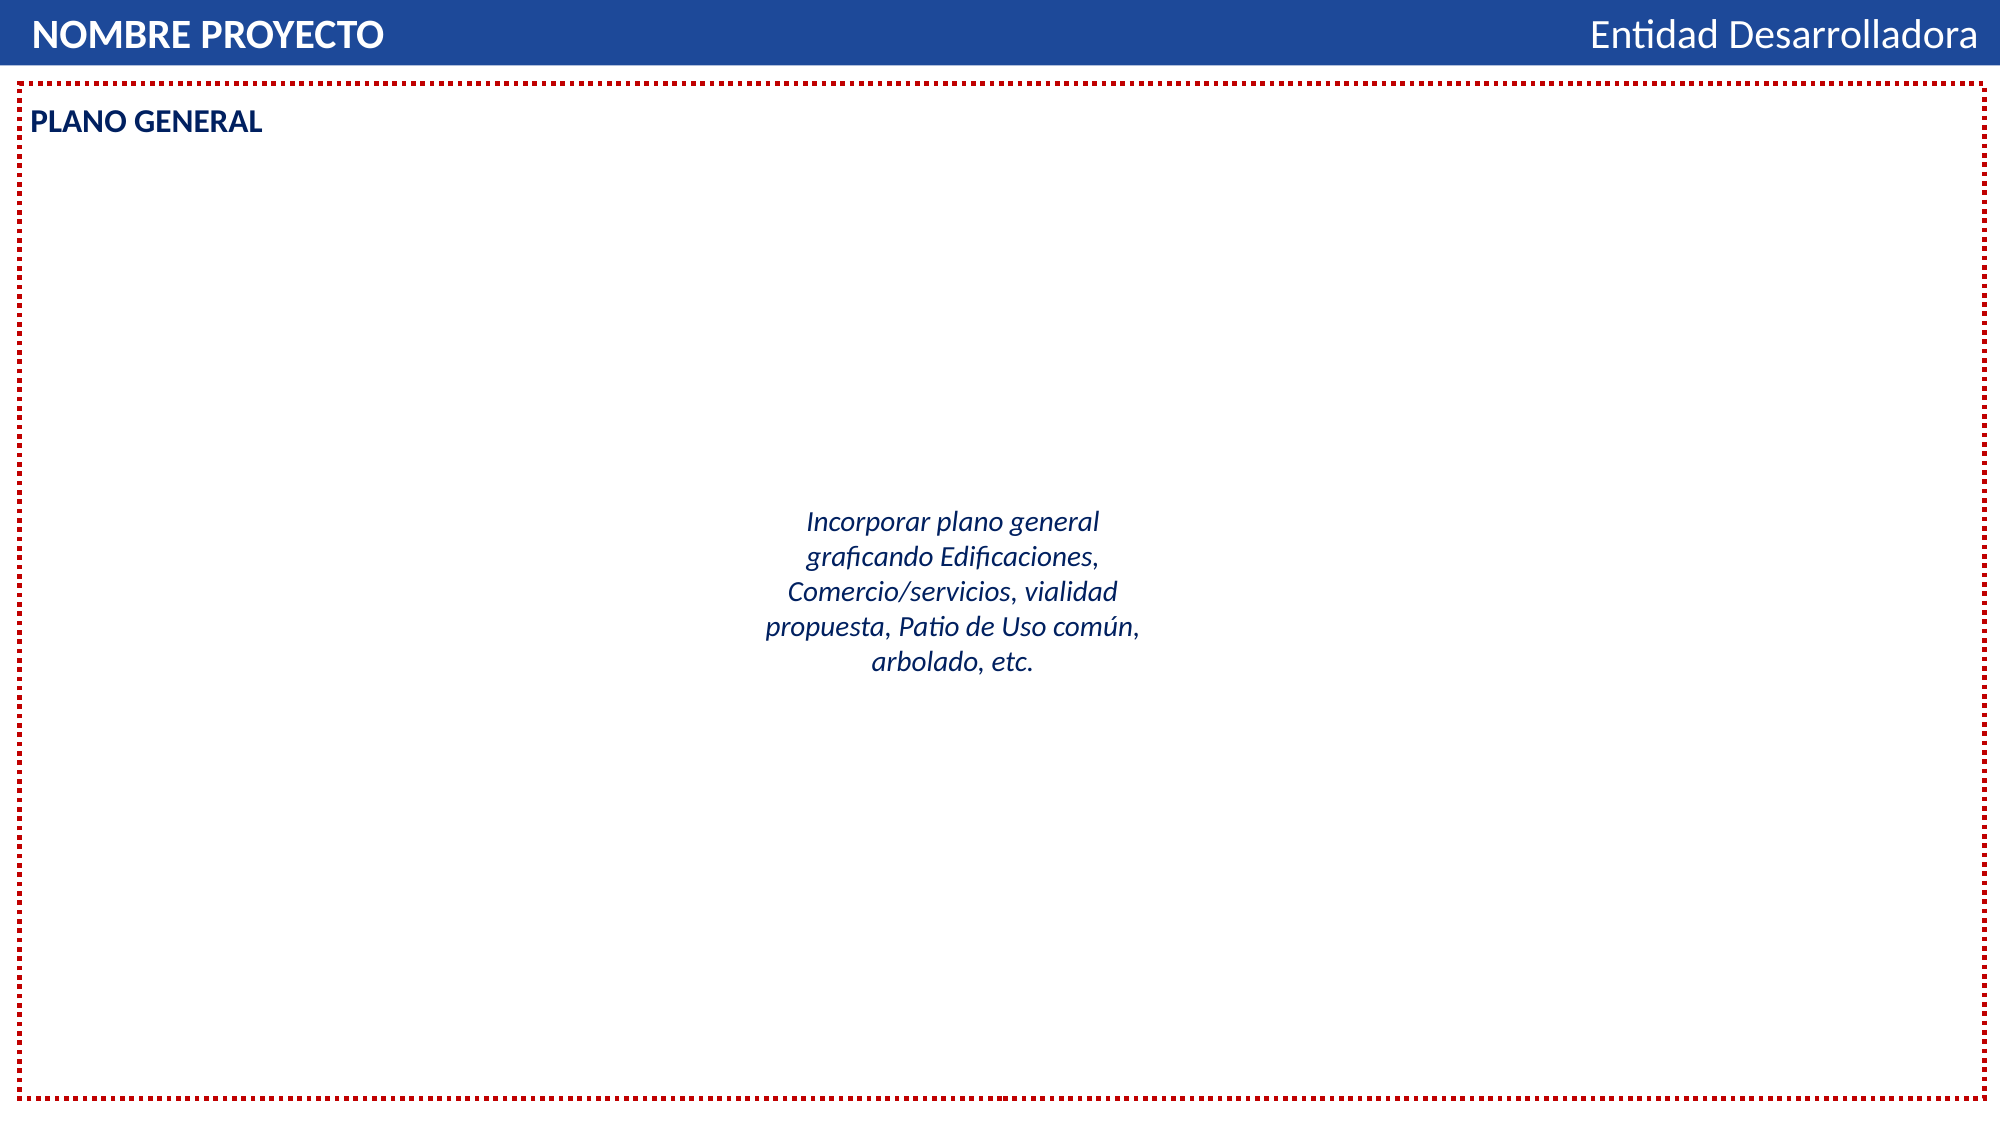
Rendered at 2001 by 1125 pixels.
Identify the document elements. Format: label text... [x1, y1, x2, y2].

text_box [0, 0, 2000, 66]
text_box PLANO GENERAL [15, 92, 1891, 147]
text_box Incorporar plano general graficando Edificaciones, Comercio/servicios, vialidad propuesta, Patio de Uso común, arbolado, etc. [735, 495, 1171, 685]
text_box [19, 83, 1985, 1099]
